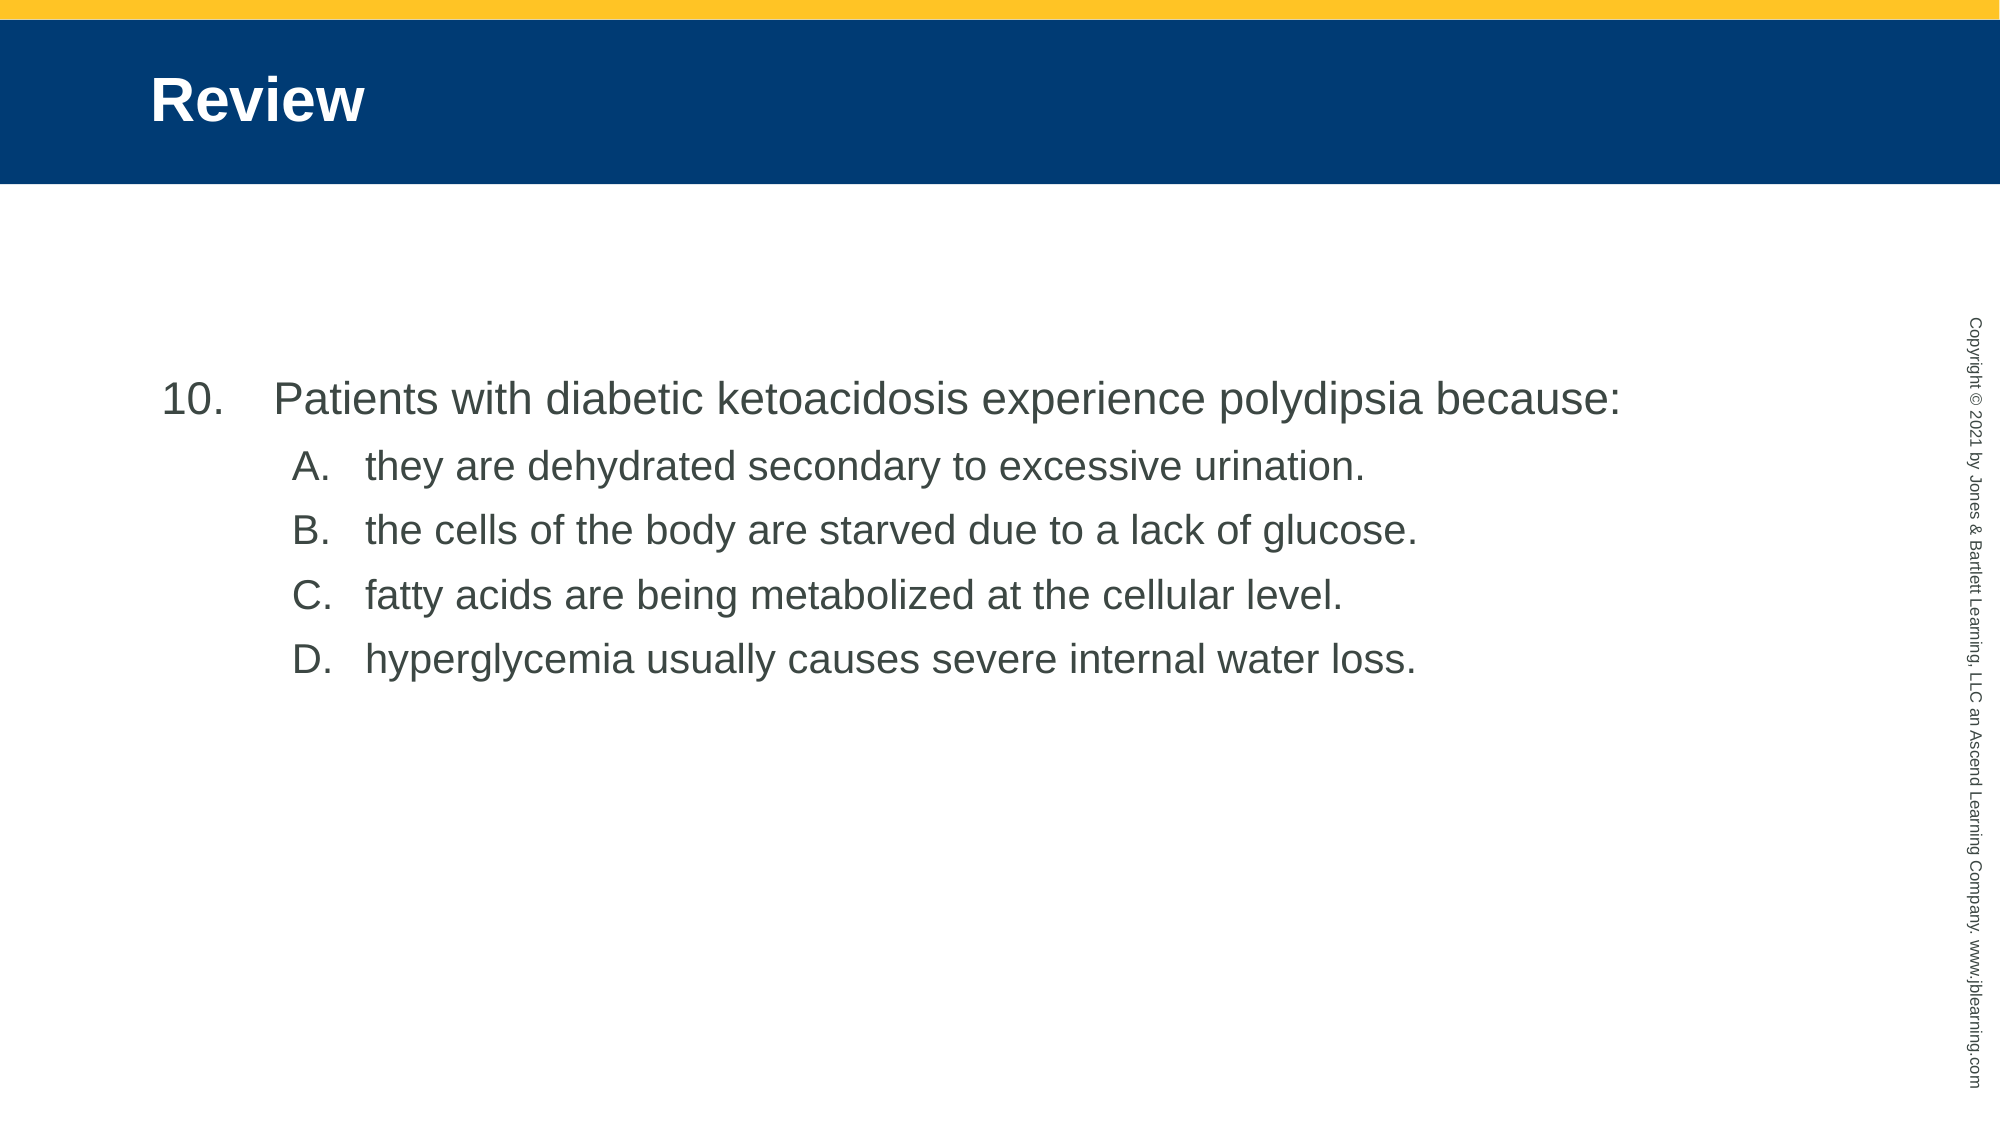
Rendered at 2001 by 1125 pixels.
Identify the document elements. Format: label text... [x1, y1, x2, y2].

list Patients with diabetic ketoacidosis experience polydipsia because: they are dehydrated secondary to excessive urination. the cells of the body are starved due to a lack of glucose. fatty acids are being metabolized at the cellular level. hyperglycemia usually causes severe internal water loss. [146, 361, 1859, 1016]
title Review [0, 19, 2000, 185]
